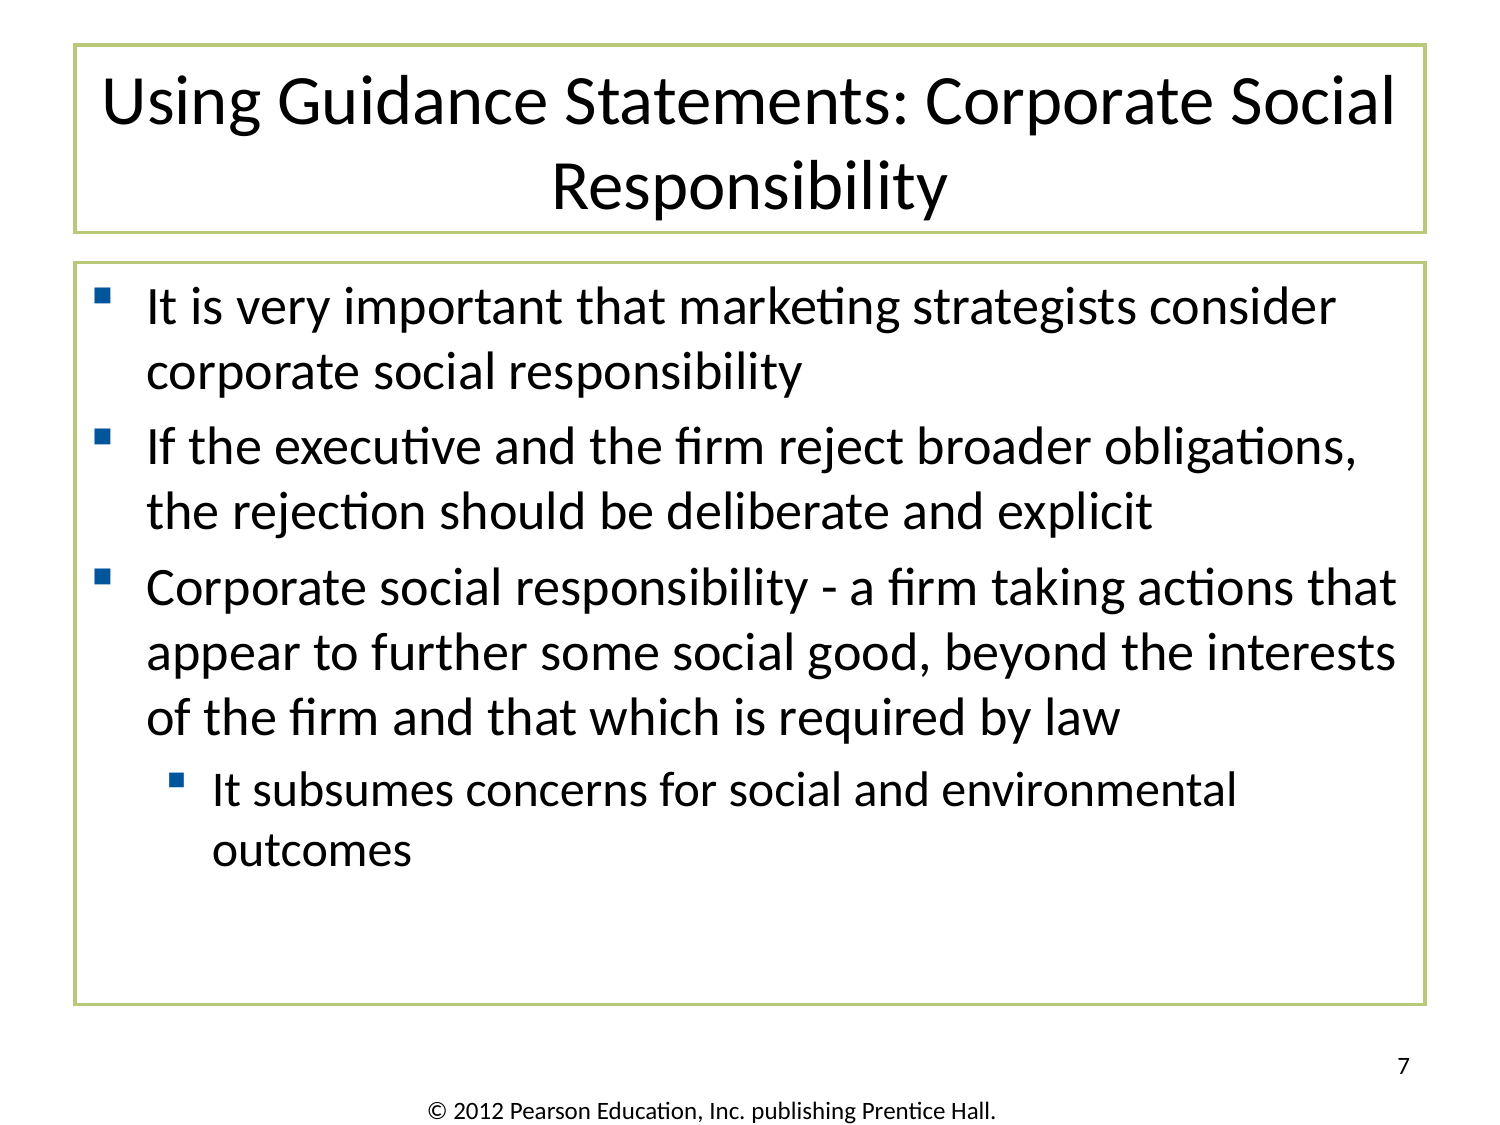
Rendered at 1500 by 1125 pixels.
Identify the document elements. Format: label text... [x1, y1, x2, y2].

title Using Guidance Statements: Corporate Social Responsibility [73, 43, 1427, 234]
slide_number 7 [1074, 1042, 1425, 1103]
list It is very important that marketing strategists consider corporate social responsibility If the executive and the firm reject broader obligations, the rejection should be deliberate and explicit Corporate social responsibility - a firm taking actions that appear to further some social good, beyond the interests of the firm and that which is required by law It subsumes concerns for social and environmental outcomes [73, 261, 1427, 1006]
